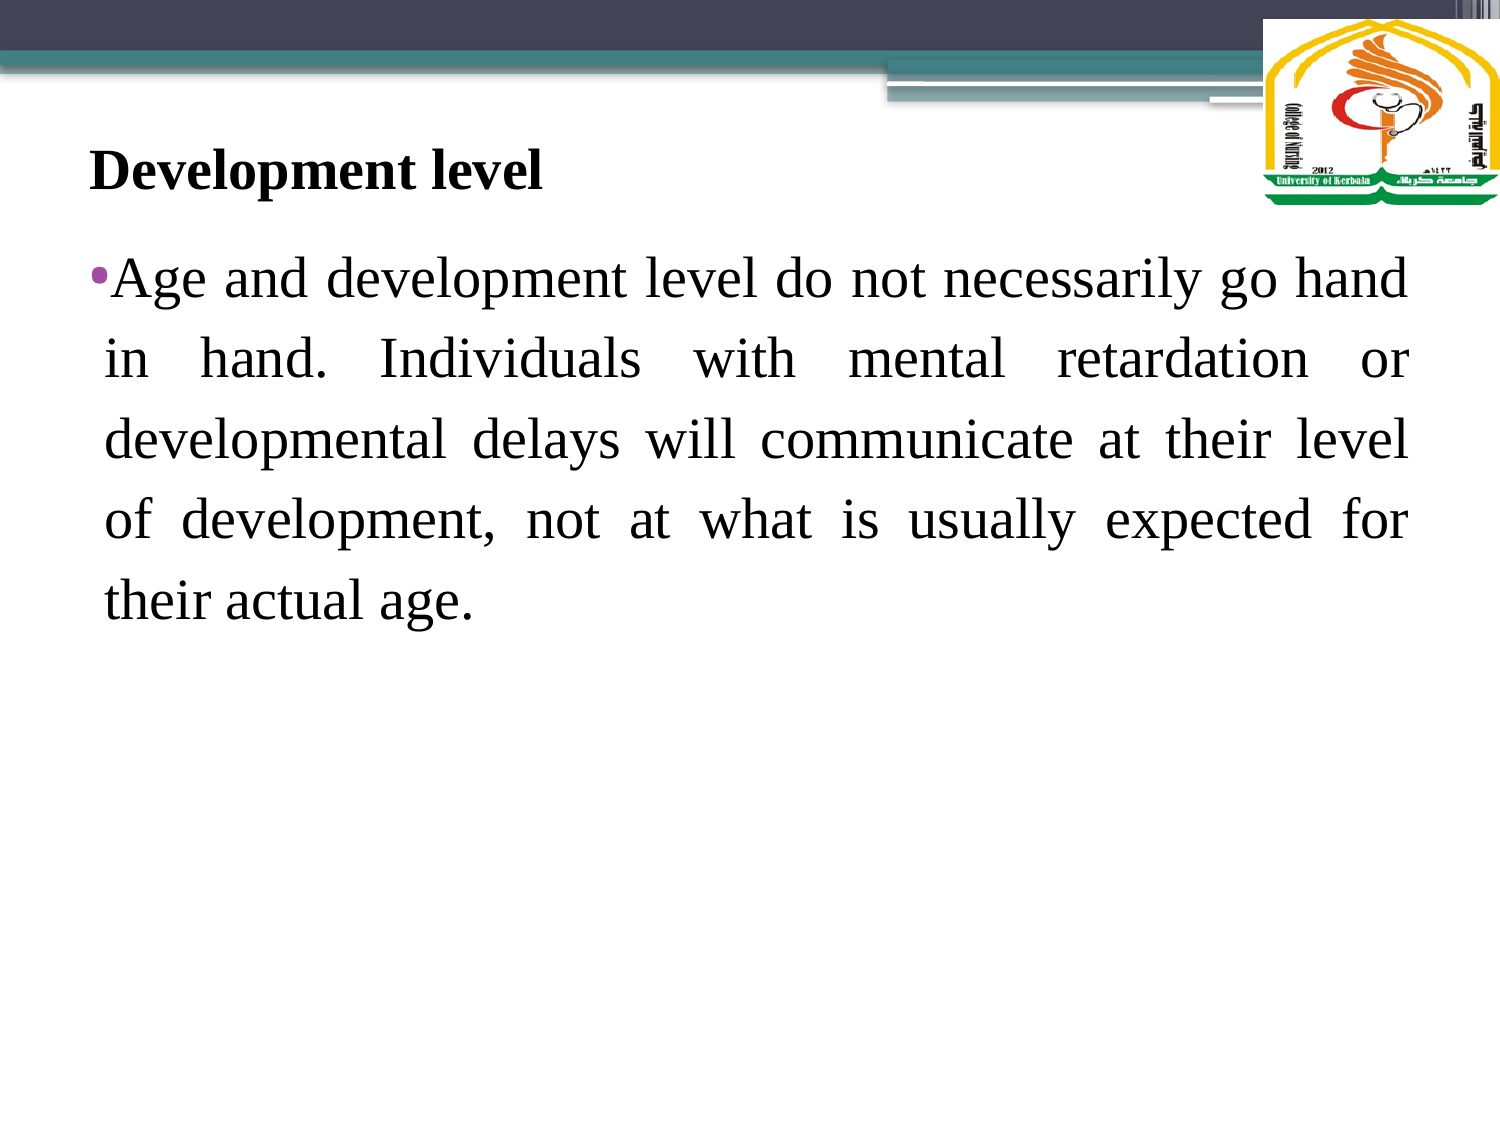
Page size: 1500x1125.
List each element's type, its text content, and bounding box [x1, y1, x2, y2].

list Development level Age and development level do not necessarily go hand in hand. Individuals with mental retardation or developmental delays will communicate at their level of development, not at what is usually expected for their actual age. [75, 113, 1425, 1005]
picture [1263, 18, 1500, 206]
